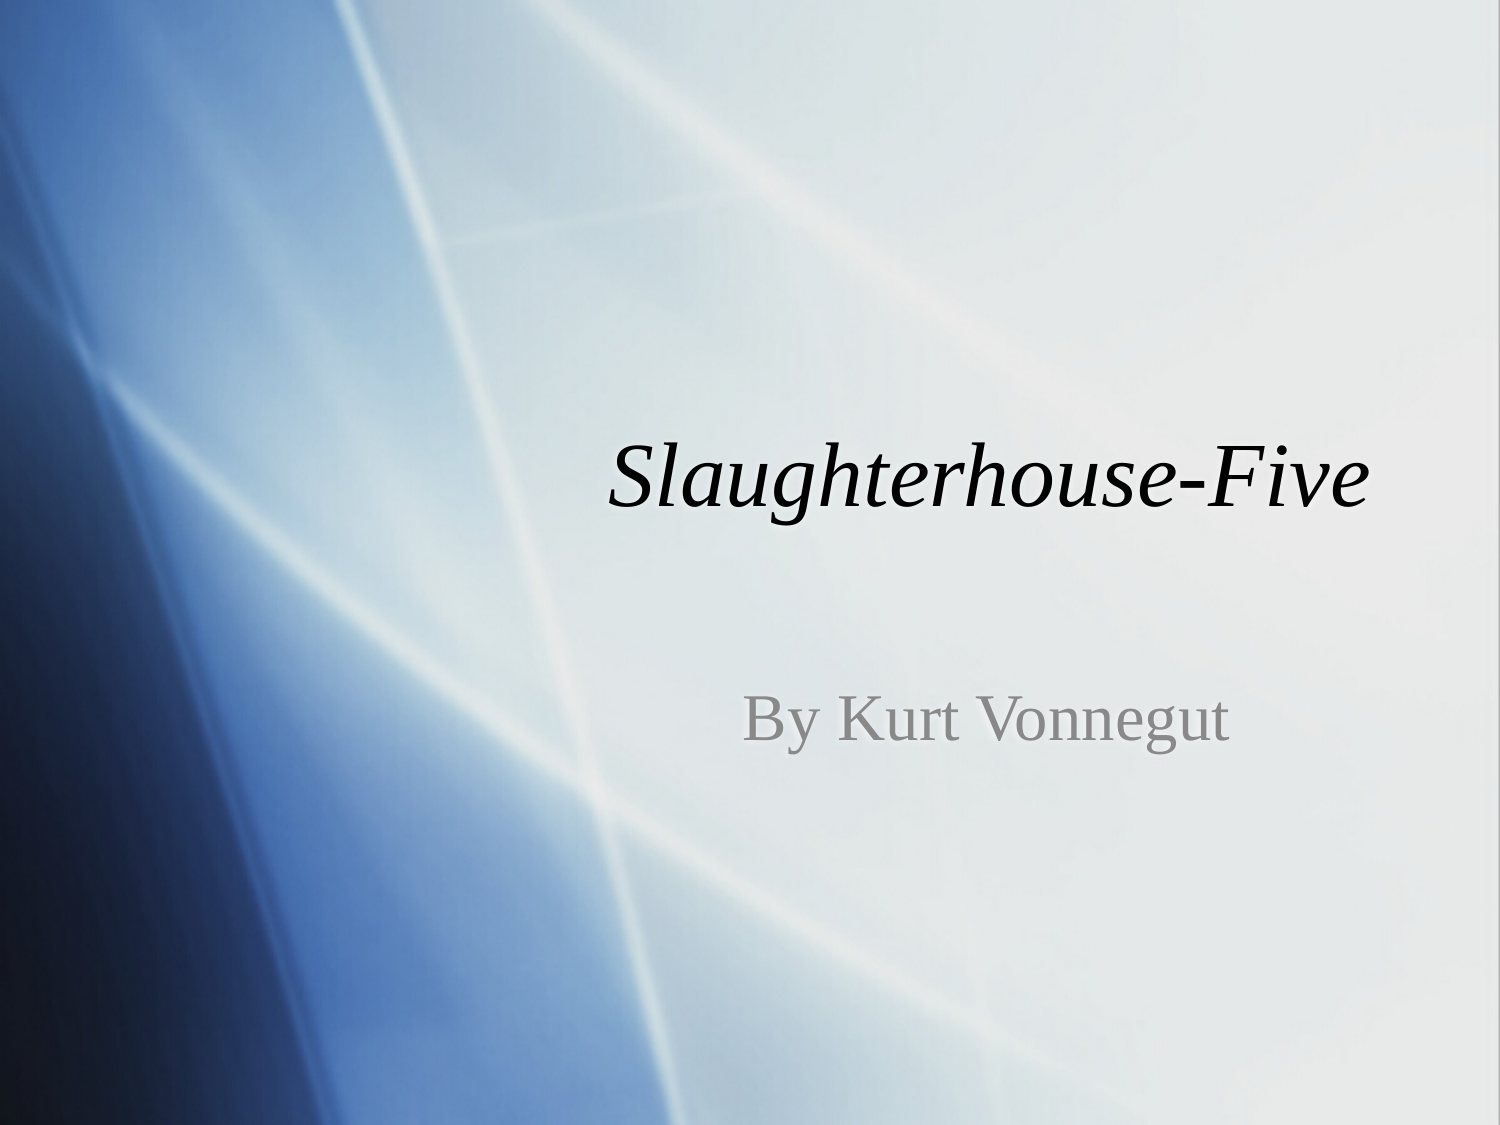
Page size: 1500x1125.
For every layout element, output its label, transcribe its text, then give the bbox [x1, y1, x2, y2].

picture [0, 0, 1500, 1125]
title Slaughterhouse-Five [112, 349, 1388, 591]
subtitle By Kurt Vonnegut [253, 665, 1247, 928]
